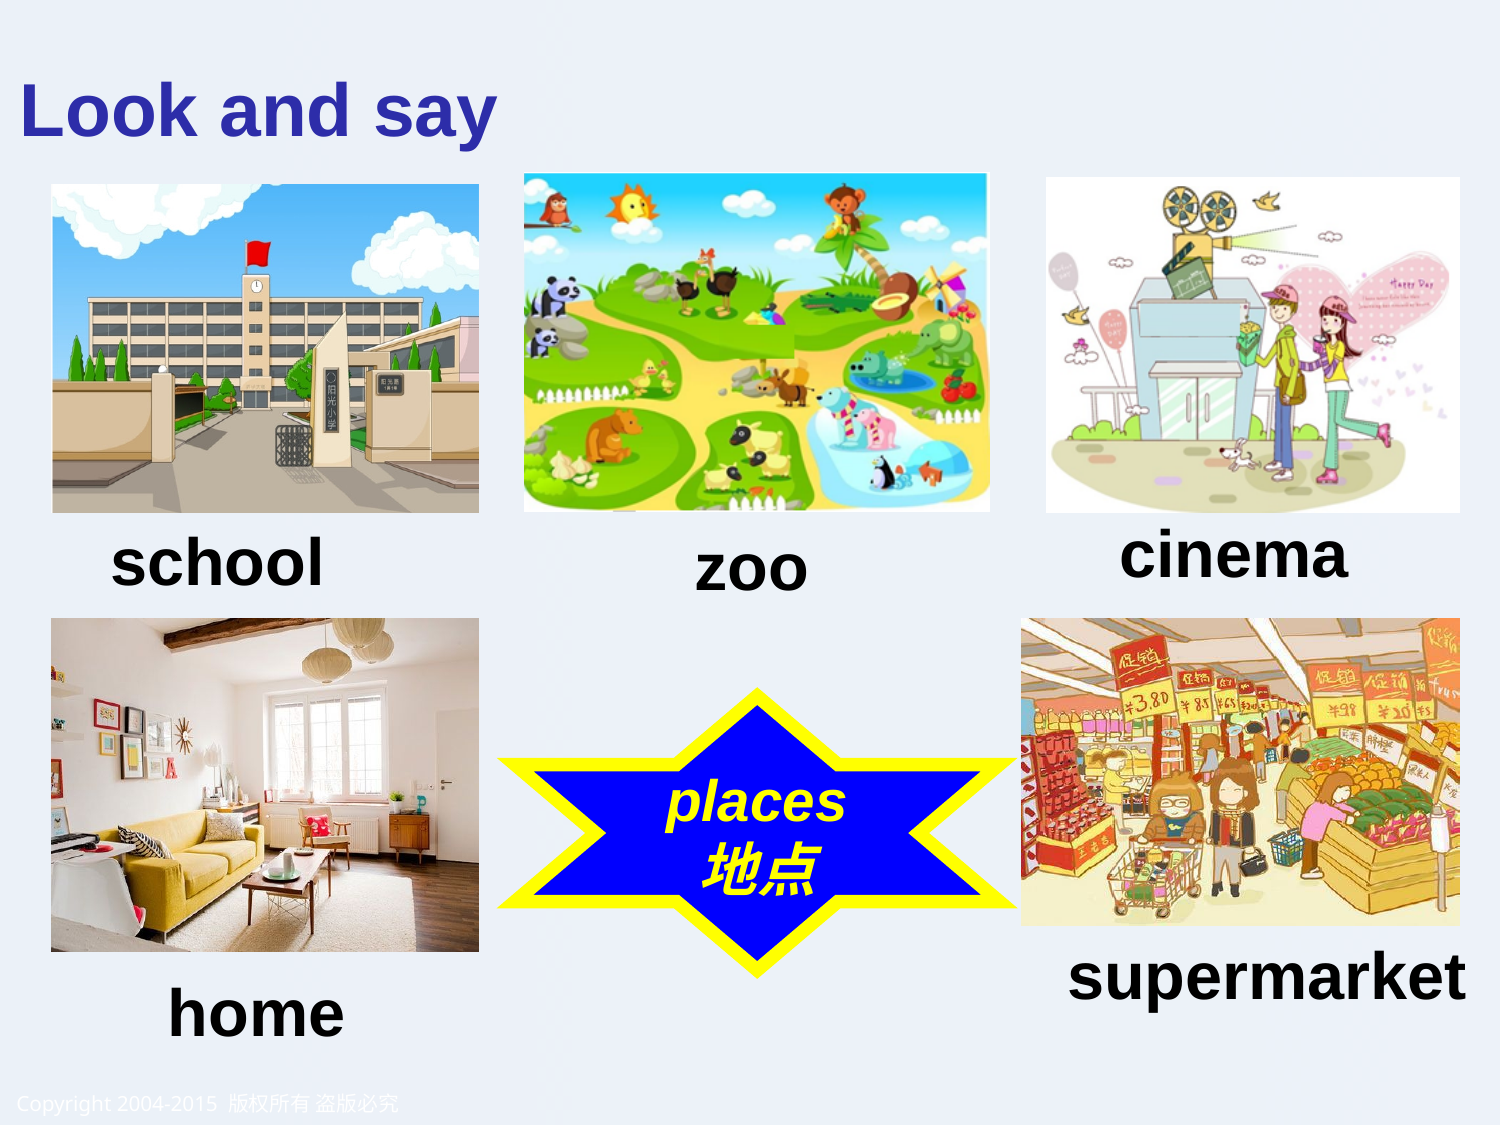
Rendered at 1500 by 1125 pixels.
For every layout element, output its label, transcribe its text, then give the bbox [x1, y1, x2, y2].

text_box zoo [679, 516, 835, 611]
text_box places 地点 [512, 694, 1003, 972]
text_box Look and say [4, 54, 514, 160]
text_box supermarket [1052, 925, 1492, 1021]
text_box school [95, 513, 411, 607]
text_box cinema [1104, 513, 1379, 598]
picture [0, 0, 1500, 1125]
text_box home [152, 962, 378, 1058]
